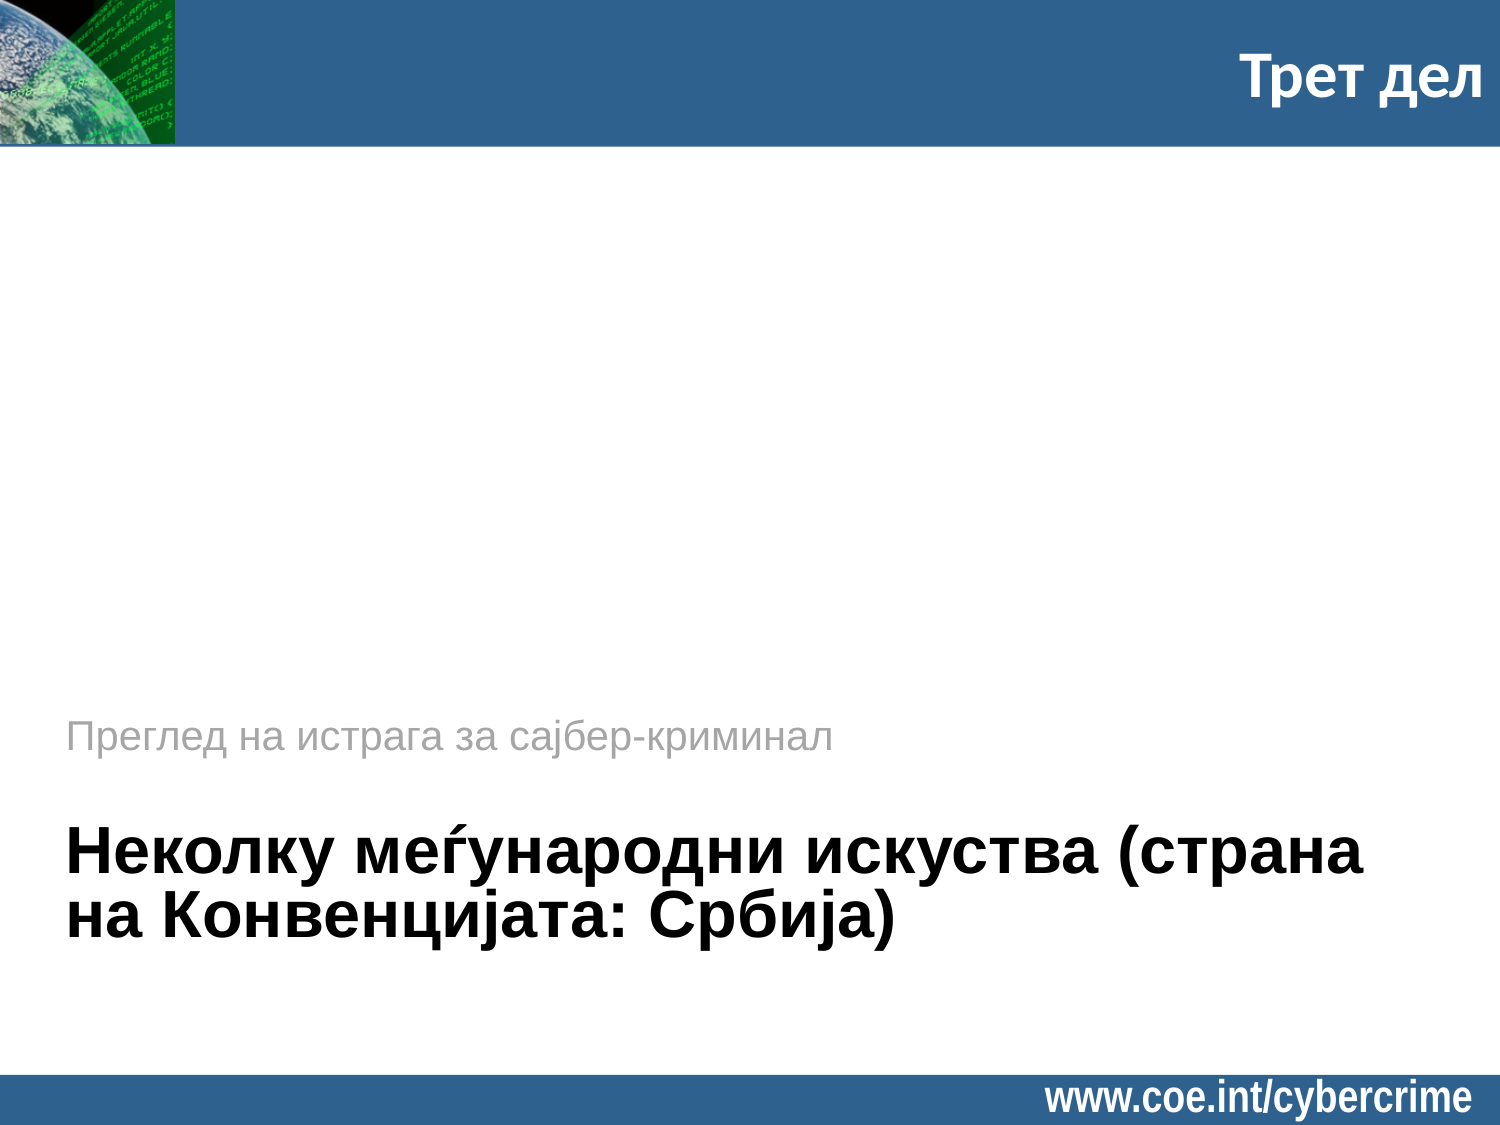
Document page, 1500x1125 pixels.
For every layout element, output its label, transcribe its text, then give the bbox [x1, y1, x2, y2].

text_box [0, 1073, 1030, 1125]
picture [0, 0, 175, 144]
text_box www.coe.int/cybercrime [1030, 1059, 1500, 1125]
text_box Преглед на истрага за сајбер-криминал Неколку меѓународни искуства (страна на Конвенцијата: Србија) [50, 710, 1450, 958]
text_box Трет дел [177, 0, 1500, 149]
